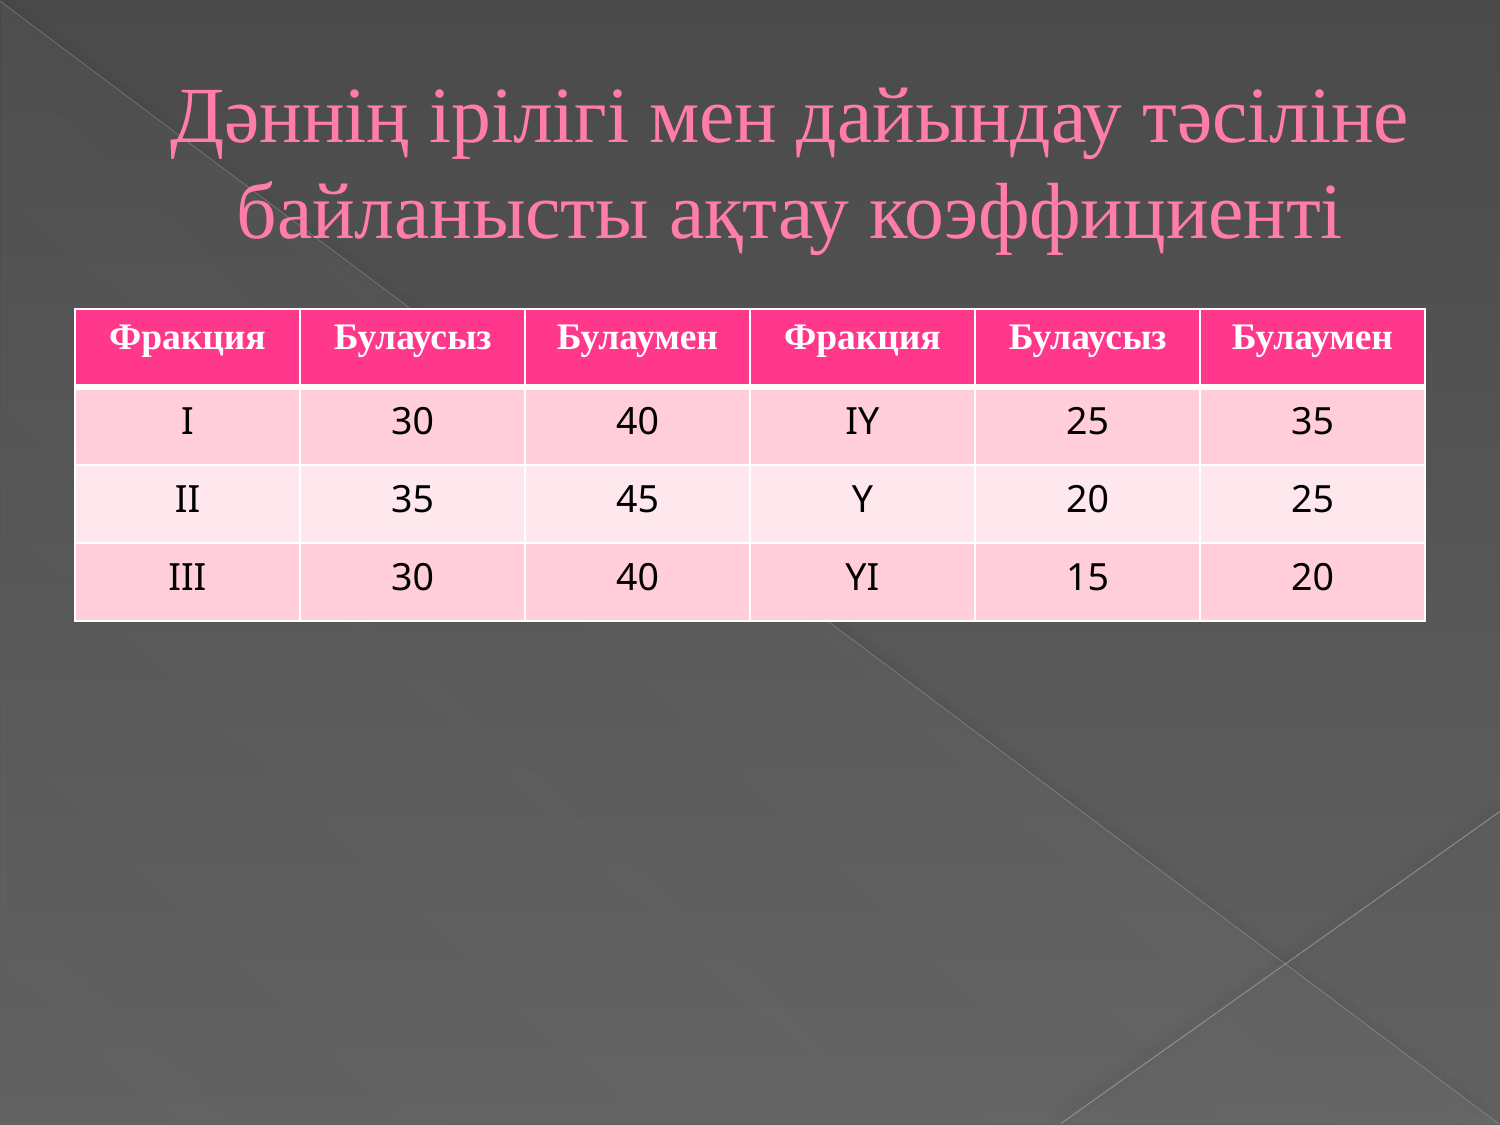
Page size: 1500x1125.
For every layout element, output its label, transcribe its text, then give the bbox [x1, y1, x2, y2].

table_cell ІІ [76, 466, 299, 542]
table_header Булаусыз [976, 310, 1199, 384]
table_cell І [76, 390, 299, 464]
table_header Булаумен [526, 310, 749, 384]
table_cell 40 [526, 390, 749, 464]
table_cell ІІІ [76, 544, 299, 620]
table_header Фракция [751, 310, 974, 384]
table_cell 25 [976, 390, 1199, 464]
table_cell 45 [526, 466, 749, 542]
table_cell ІҮ [751, 390, 974, 464]
table_cell 35 [1201, 390, 1424, 464]
table_cell ҮІ [751, 544, 974, 620]
table_header Булаумен [1201, 310, 1424, 384]
table_cell 30 [301, 544, 524, 620]
table_cell Ү [751, 466, 974, 542]
table_header Булаусыз [301, 310, 524, 384]
table_cell 20 [976, 466, 1199, 542]
table_cell 35 [301, 466, 524, 542]
table_header Фракция [76, 310, 299, 384]
title Дәннің ірілігі мен дайындау тәсіліне байланысты ақтау коэффициенті [75, 43, 1425, 274]
table_cell 30 [301, 390, 524, 464]
table_cell 15 [976, 544, 1199, 620]
table_cell 20 [1201, 544, 1424, 620]
table_cell 40 [526, 544, 749, 620]
table_cell 25 [1201, 466, 1424, 542]
